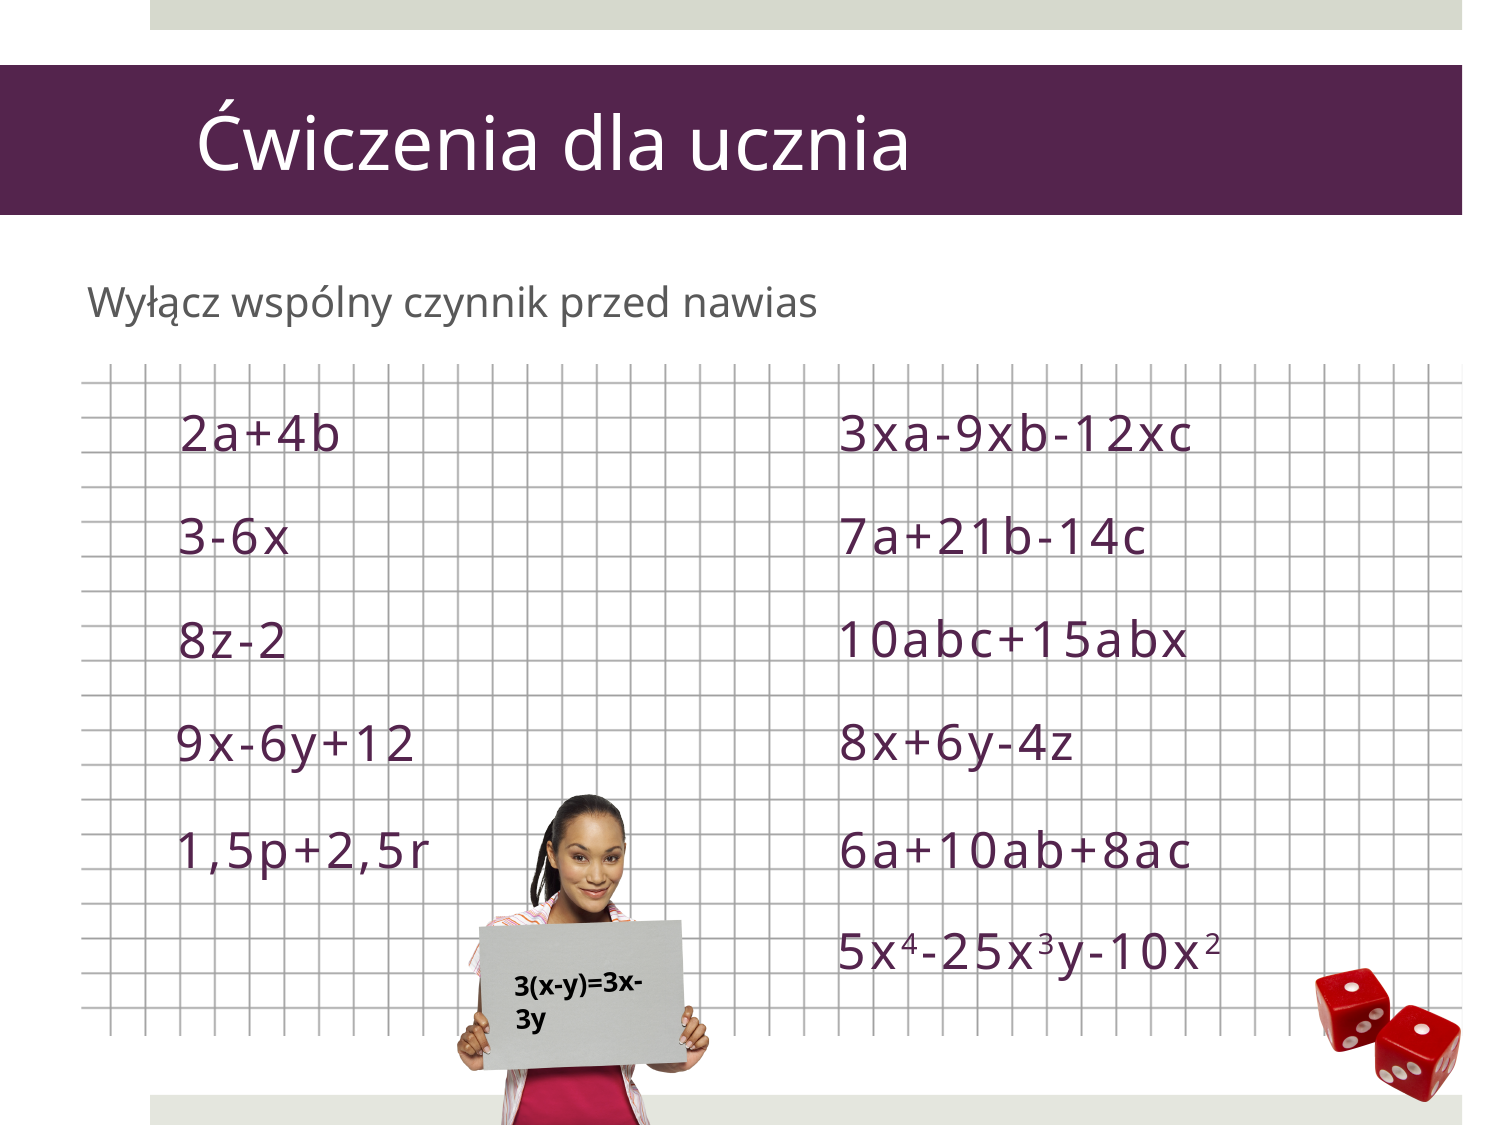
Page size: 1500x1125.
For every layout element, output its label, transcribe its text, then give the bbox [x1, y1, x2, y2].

list Wyłącz wspólny czynnik przed nawias [72, 268, 1461, 356]
title Ćwiczenia dla ucznia [0, 65, 1463, 215]
picture [80, 364, 1463, 1125]
